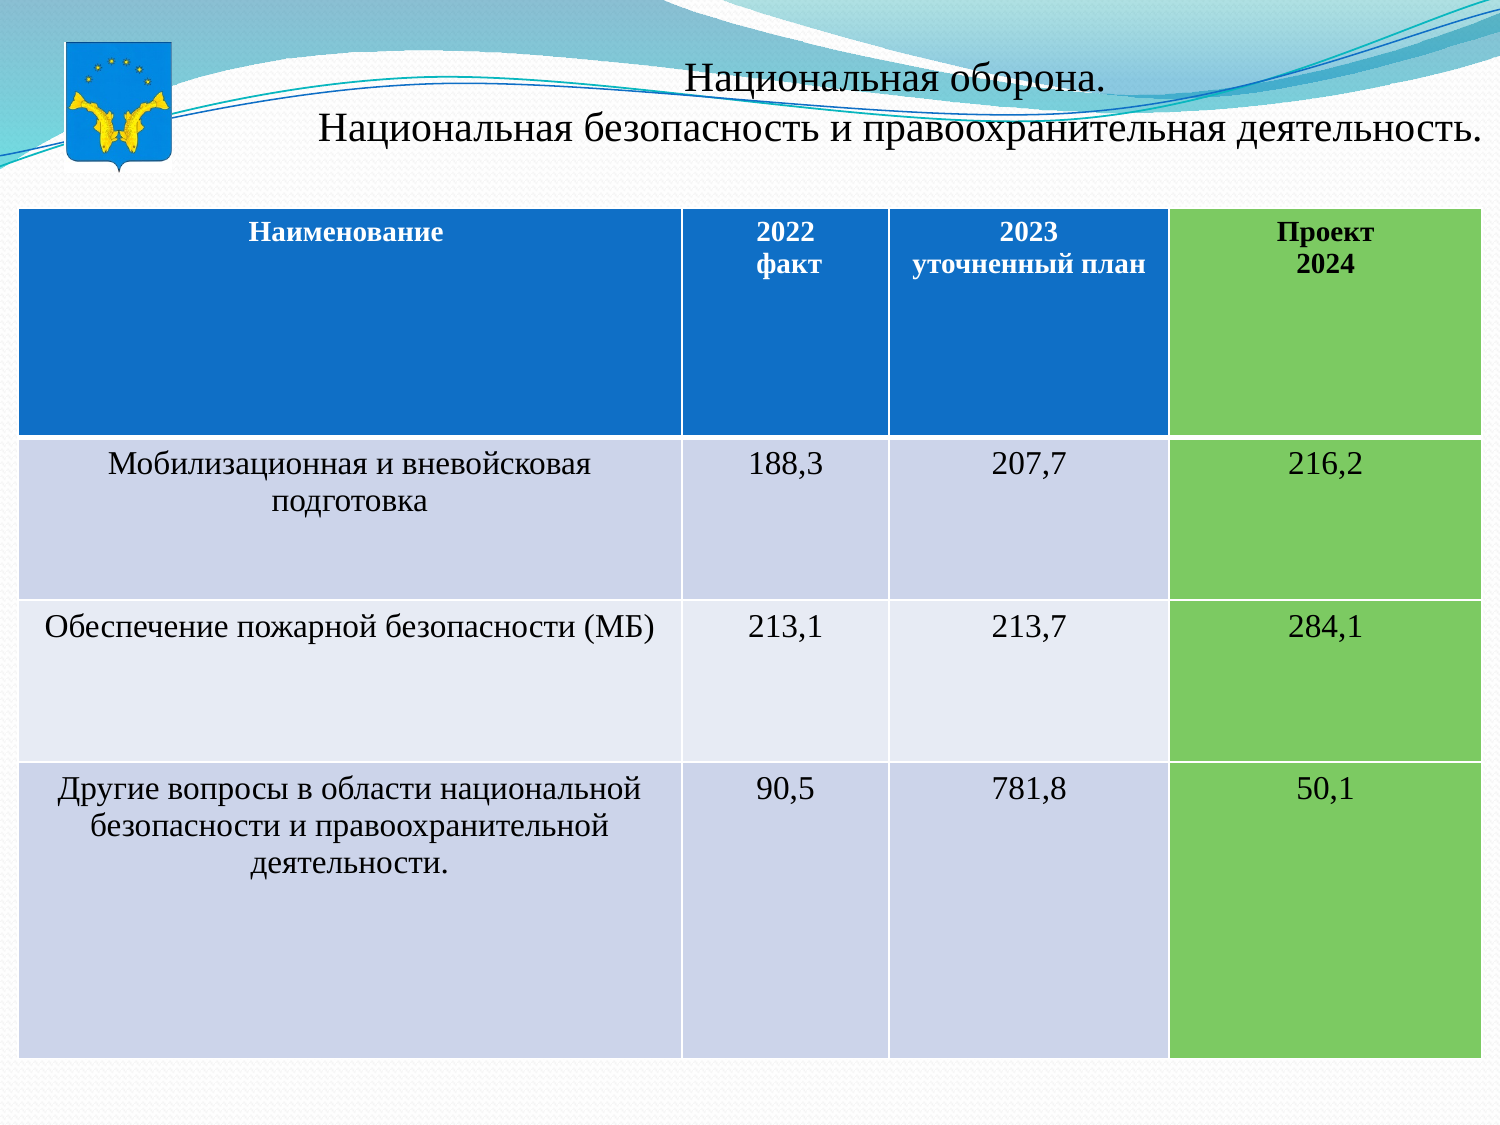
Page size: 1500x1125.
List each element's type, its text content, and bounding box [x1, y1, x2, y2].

picture [64, 42, 172, 173]
table_cell 216,2 [1170, 440, 1481, 599]
table_cell 213,7 [890, 601, 1168, 761]
table_cell Обеспечение пожарной безопасности (МБ) [19, 601, 681, 761]
table_cell 284,1 [1170, 601, 1481, 761]
table_cell Другие вопросы в области национальной безопасности и правоохранительной деятельности. [19, 763, 681, 1058]
table_header Проект 2024 [1170, 209, 1481, 435]
table_cell 188,3 [683, 440, 888, 599]
table_cell 90,5 [683, 763, 888, 1058]
table_cell 50,1 [1170, 763, 1481, 1058]
table_cell 207,7 [890, 440, 1168, 599]
table_header Наименование [19, 209, 681, 435]
table_cell 213,1 [683, 601, 888, 761]
text_box Национальная оборона. Национальная безопасность и правоохранительная деятельность. [301, 42, 1500, 158]
table_header 2023 уточненный план [890, 209, 1168, 435]
table_header 2022 факт [683, 209, 888, 435]
table_cell Мобилизационная и вневойсковая подготовка [19, 440, 681, 599]
table_cell 781,8 [890, 763, 1168, 1058]
